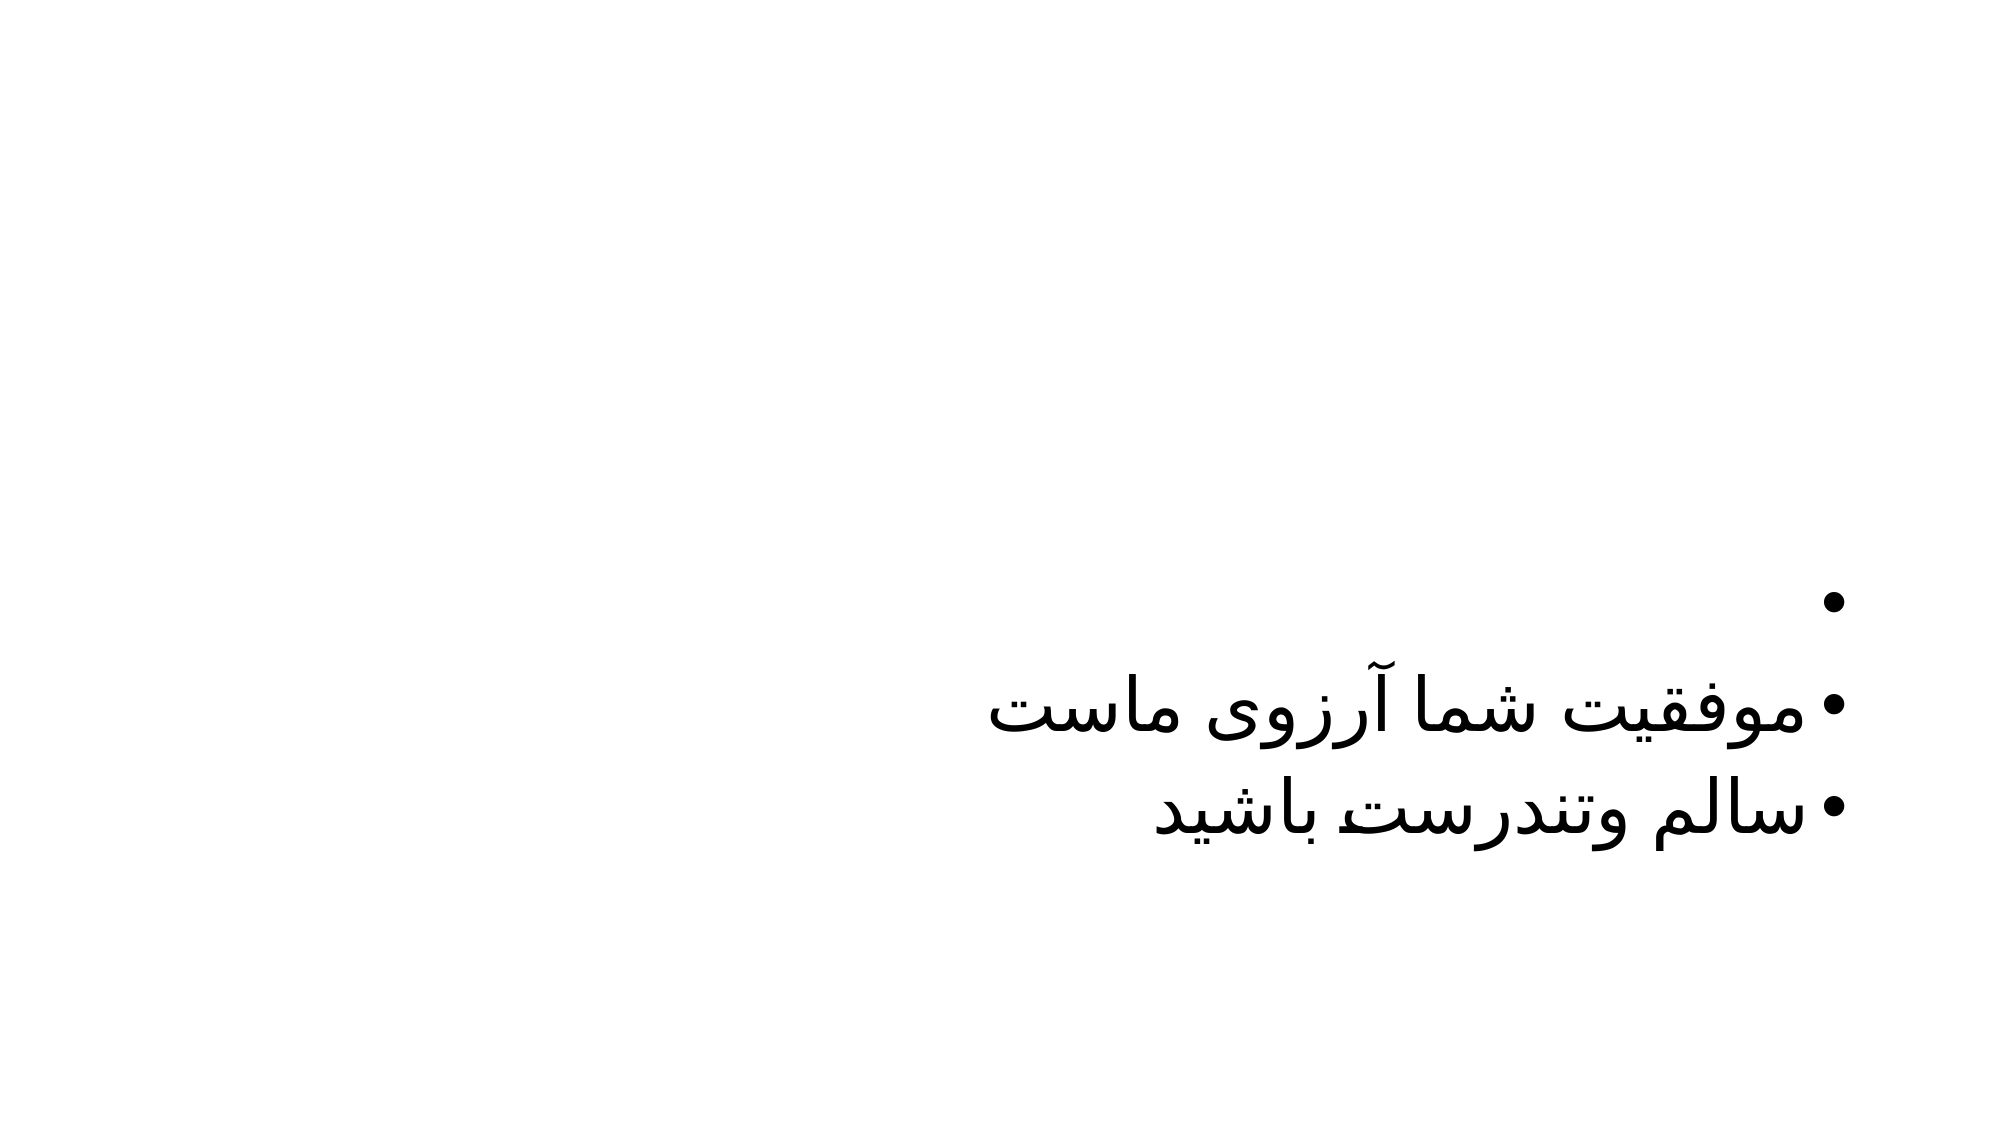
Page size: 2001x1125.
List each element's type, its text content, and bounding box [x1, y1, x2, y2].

list موفقیت شما آرزوی ماست سالم وتندرست باشید [137, 299, 1863, 1014]
